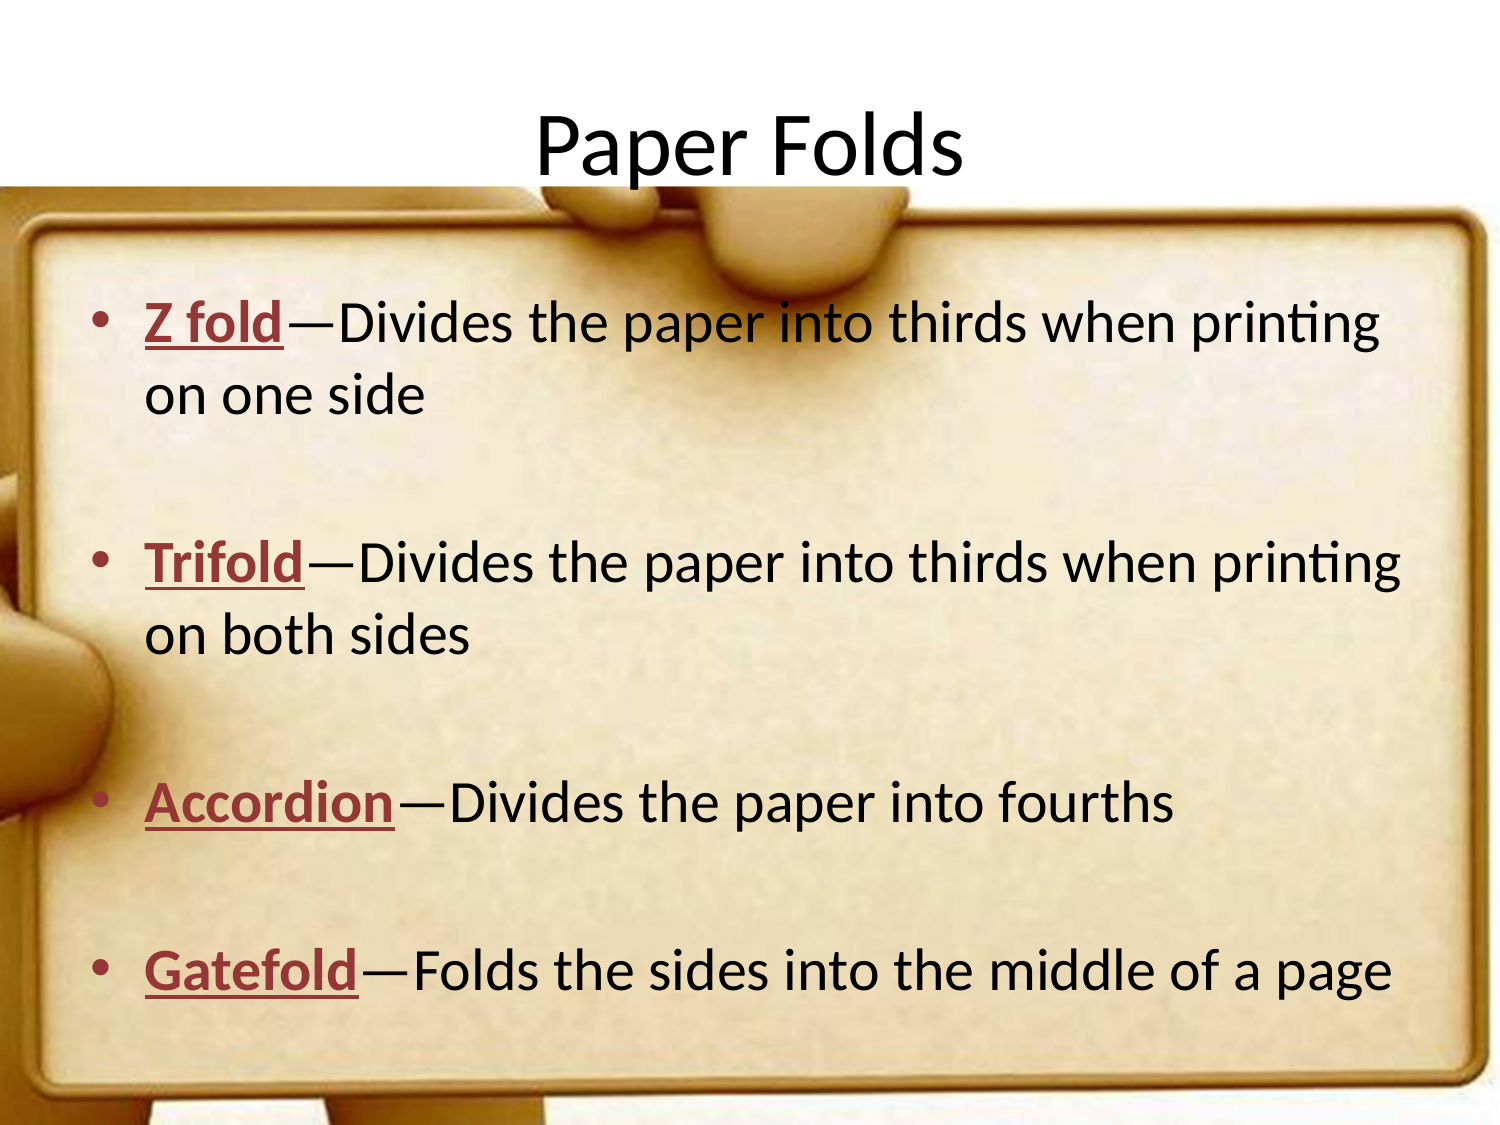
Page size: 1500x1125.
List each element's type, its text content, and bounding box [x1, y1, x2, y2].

list Z fold—Divides the paper into thirds when printing on one side Trifold—Divides the paper into thirds when printing on both sides Accordion—Divides the paper into fourths Gatefold—Folds the sides into the middle of a page [75, 275, 1425, 1063]
title Paper Folds [75, 45, 1425, 233]
picture [0, 0, 1500, 1125]
